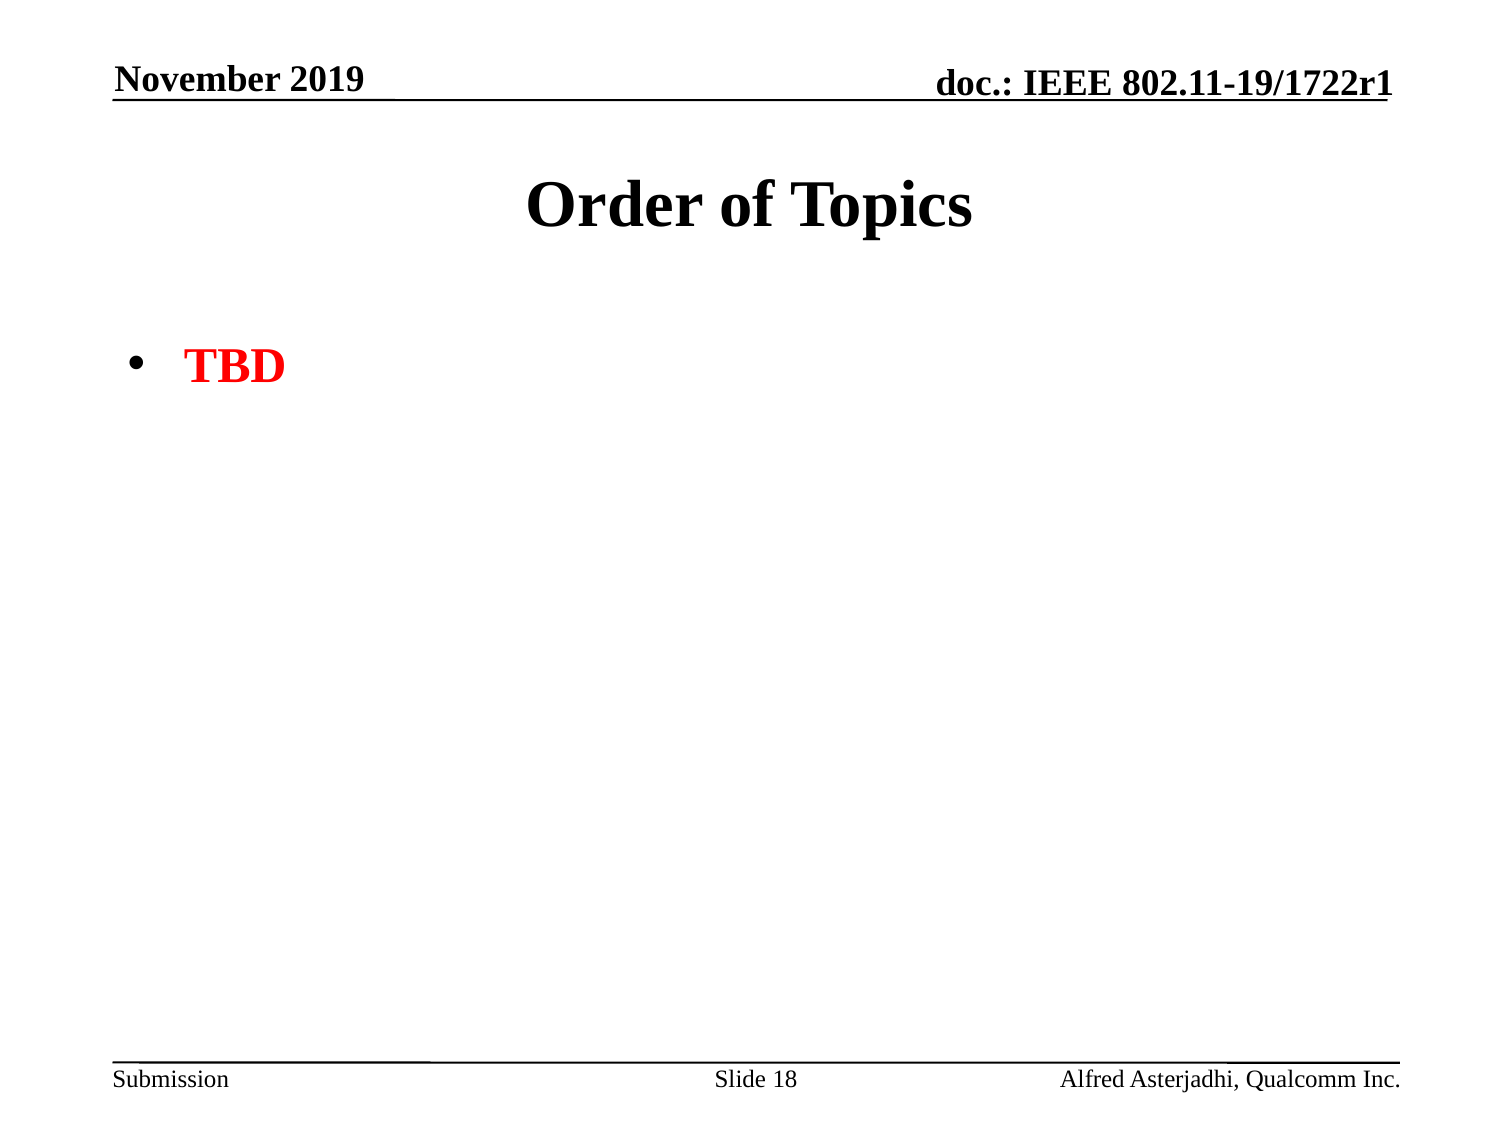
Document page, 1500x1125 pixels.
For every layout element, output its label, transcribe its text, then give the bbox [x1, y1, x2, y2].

slide_number Slide 18 [712, 1061, 800, 1123]
list TBD [112, 324, 1388, 1000]
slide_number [114, 54, 423, 100]
title Order of Topics [112, 112, 1388, 288]
footer Alfred Asterjadhi, Qualcomm Inc. [878, 1061, 1402, 1093]
